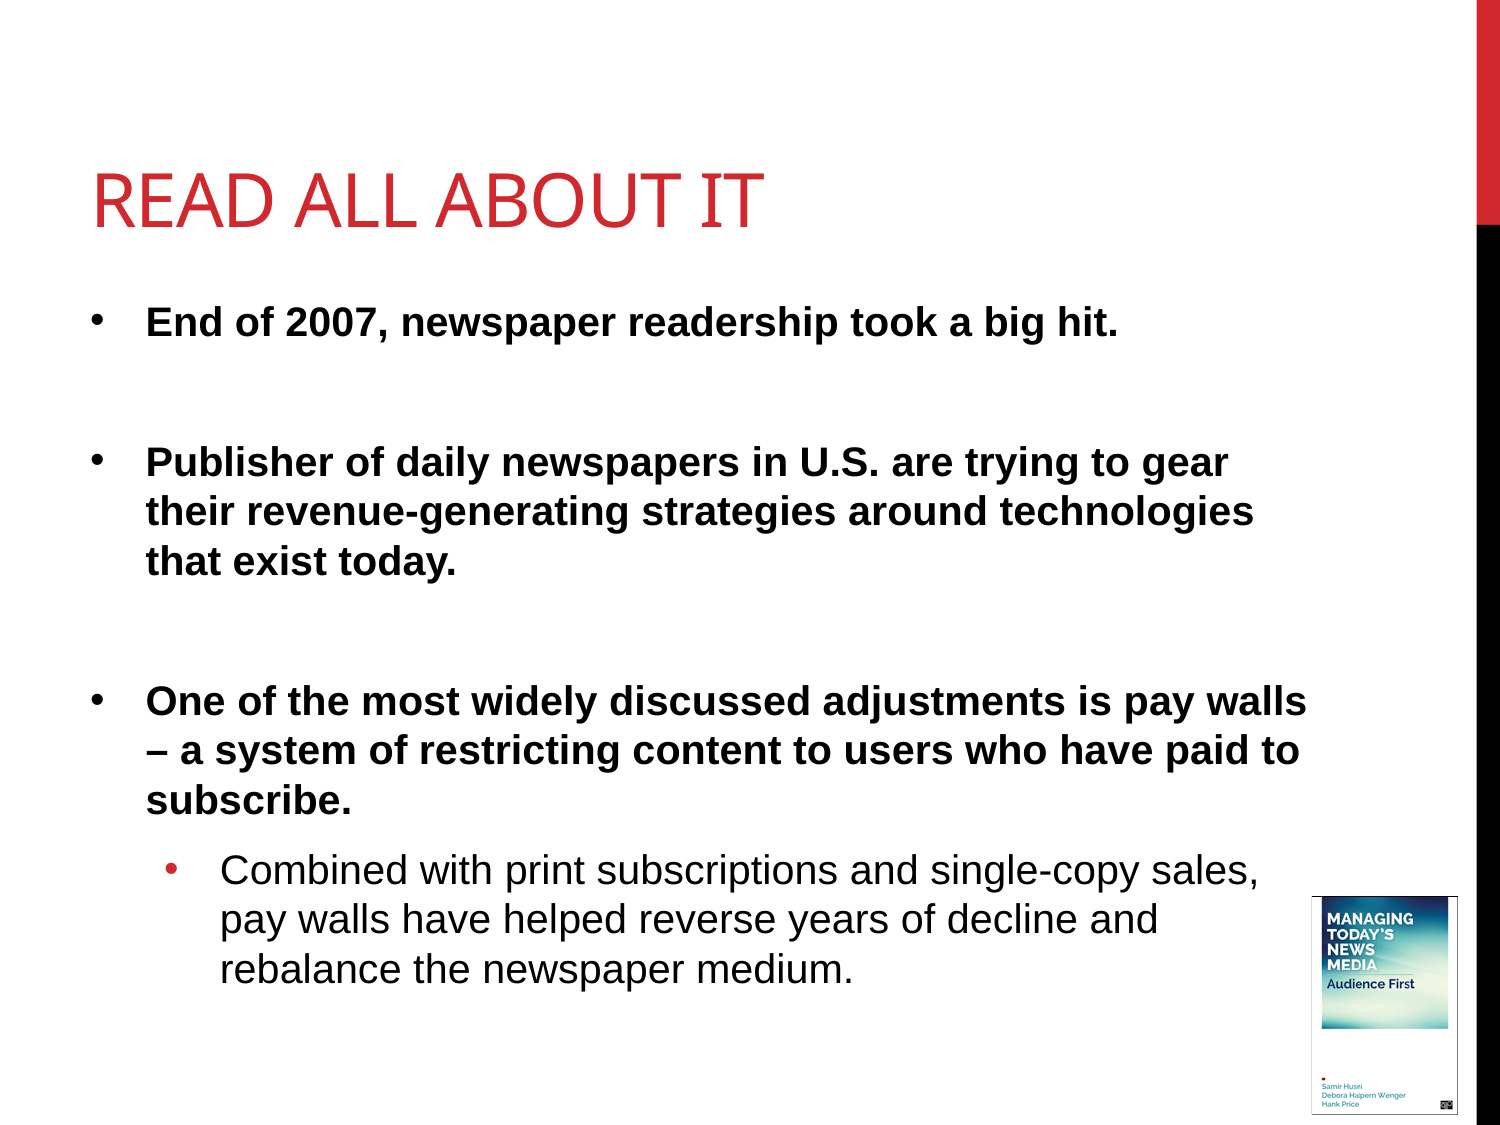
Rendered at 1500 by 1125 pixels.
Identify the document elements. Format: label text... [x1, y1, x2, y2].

title Read all about it [75, 25, 1025, 250]
picture [1311, 896, 1458, 1115]
list End of 2007, newspaper readership took a big hit. Publisher of daily newspapers in U.S. are trying to gear their revenue-generating strategies around technologies that exist today. One of the most widely discussed adjustments is pay walls – a system of restricting content to users who have paid to subscribe. Combined with print subscriptions and single-copy sales, pay walls have helped reverse years of decline and rebalance the newspaper medium. [75, 287, 1325, 1005]
